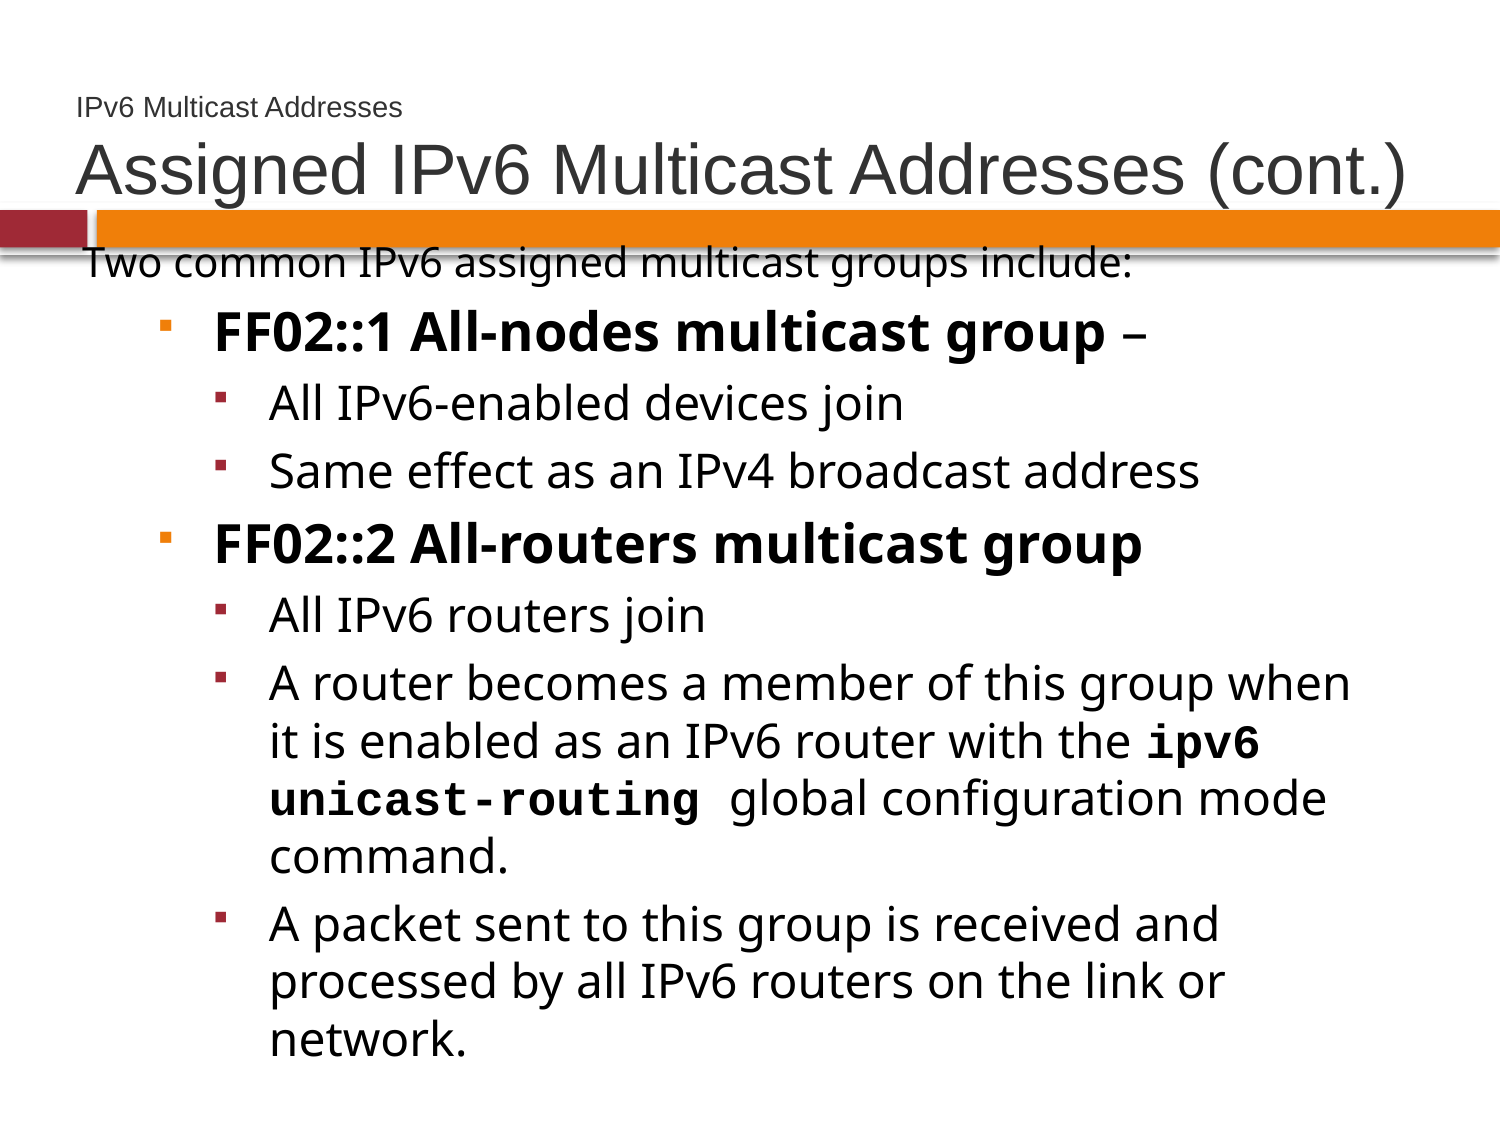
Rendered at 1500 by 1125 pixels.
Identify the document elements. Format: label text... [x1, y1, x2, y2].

title IPv6 Multicast Addresses Assigned IPv6 Multicast Addresses (cont.) [61, 79, 1500, 218]
list Two common IPv6 assigned multicast groups include: FF02::1 All-nodes multicast group – All IPv6-enabled devices join Same effect as an IPv4 broadcast address FF02::2 All-routers multicast group All IPv6 routers join A router becomes a member of this group when it is enabled as an IPv6 router with the ipv6 unicast-routing global configuration mode command. A packet sent to this group is received and processed by all IPv6 routers on the link or network. [67, 228, 1408, 1064]
